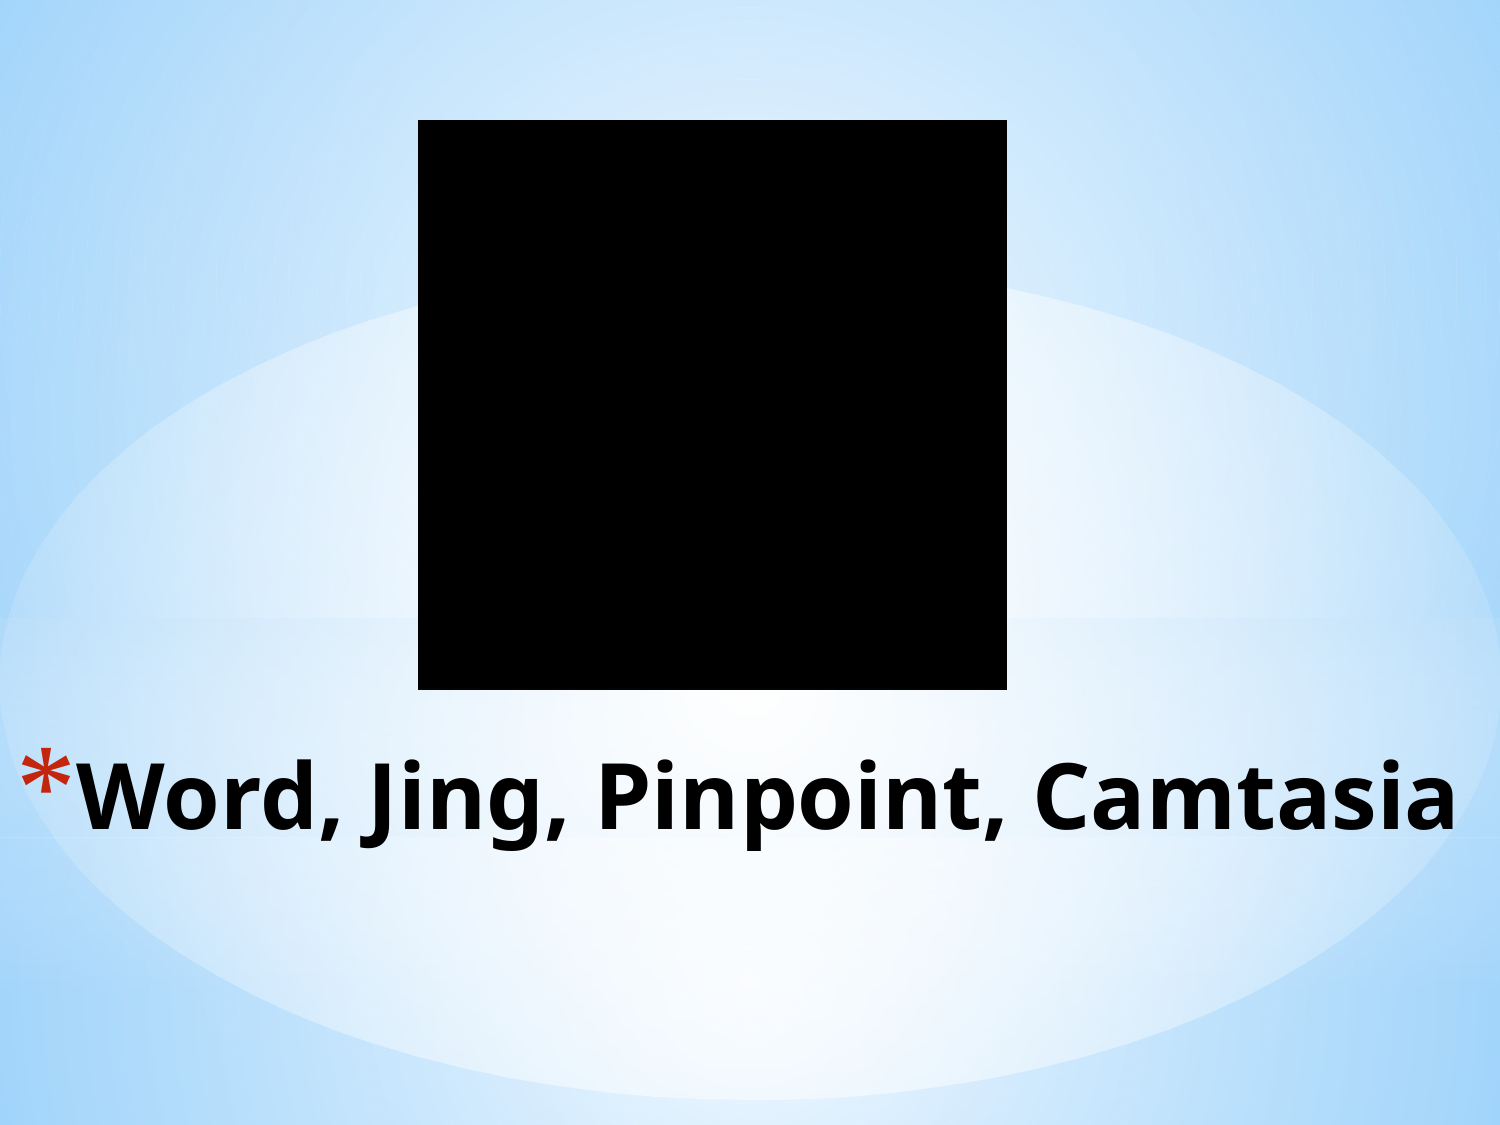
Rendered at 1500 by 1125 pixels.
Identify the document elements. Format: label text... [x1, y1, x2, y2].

title Word, Jing, Pinpoint, Camtasia [0, 730, 1477, 918]
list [417, 119, 1008, 691]
